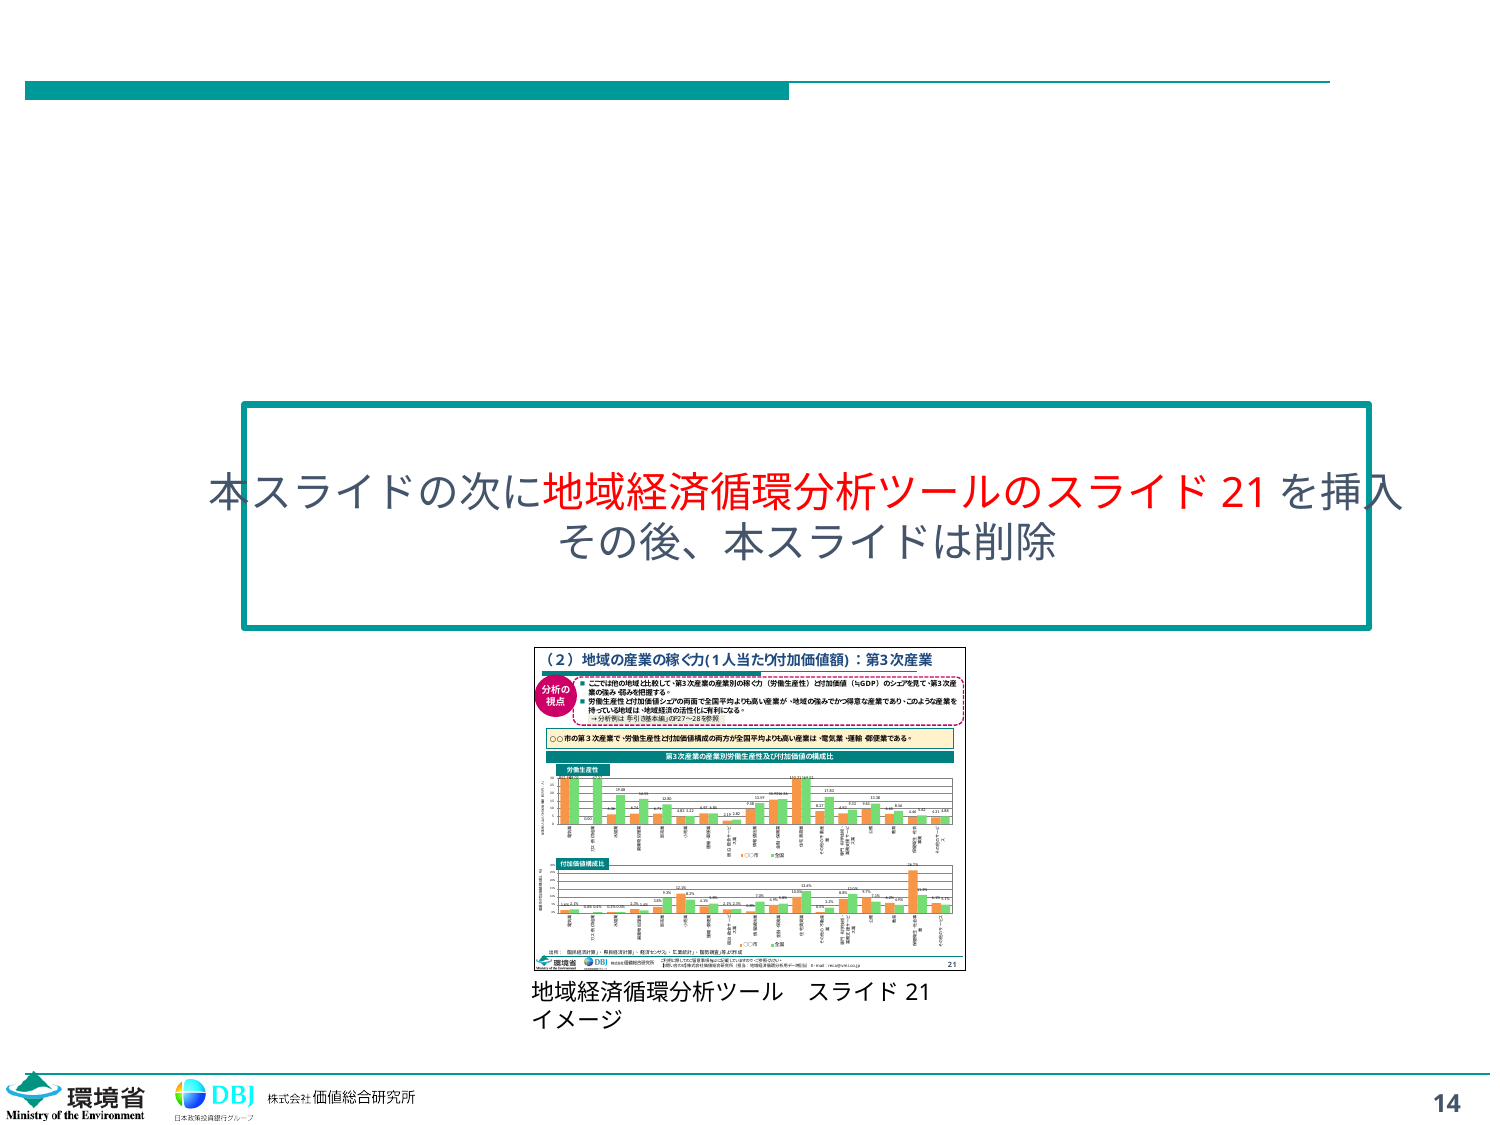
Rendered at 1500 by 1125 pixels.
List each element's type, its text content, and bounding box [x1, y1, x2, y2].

slide_number 14 [1393, 1079, 1500, 1122]
text_box 本スライドの次に地域経済循環分析ツールのスライド21を挿入 その後、本スライドは削除 [244, 404, 1369, 628]
text_box 地域経済循環分析ツール スライド21 イメージ [517, 970, 983, 1041]
picture [534, 646, 966, 971]
picture [2, 1071, 148, 1125]
picture [171, 1075, 419, 1125]
